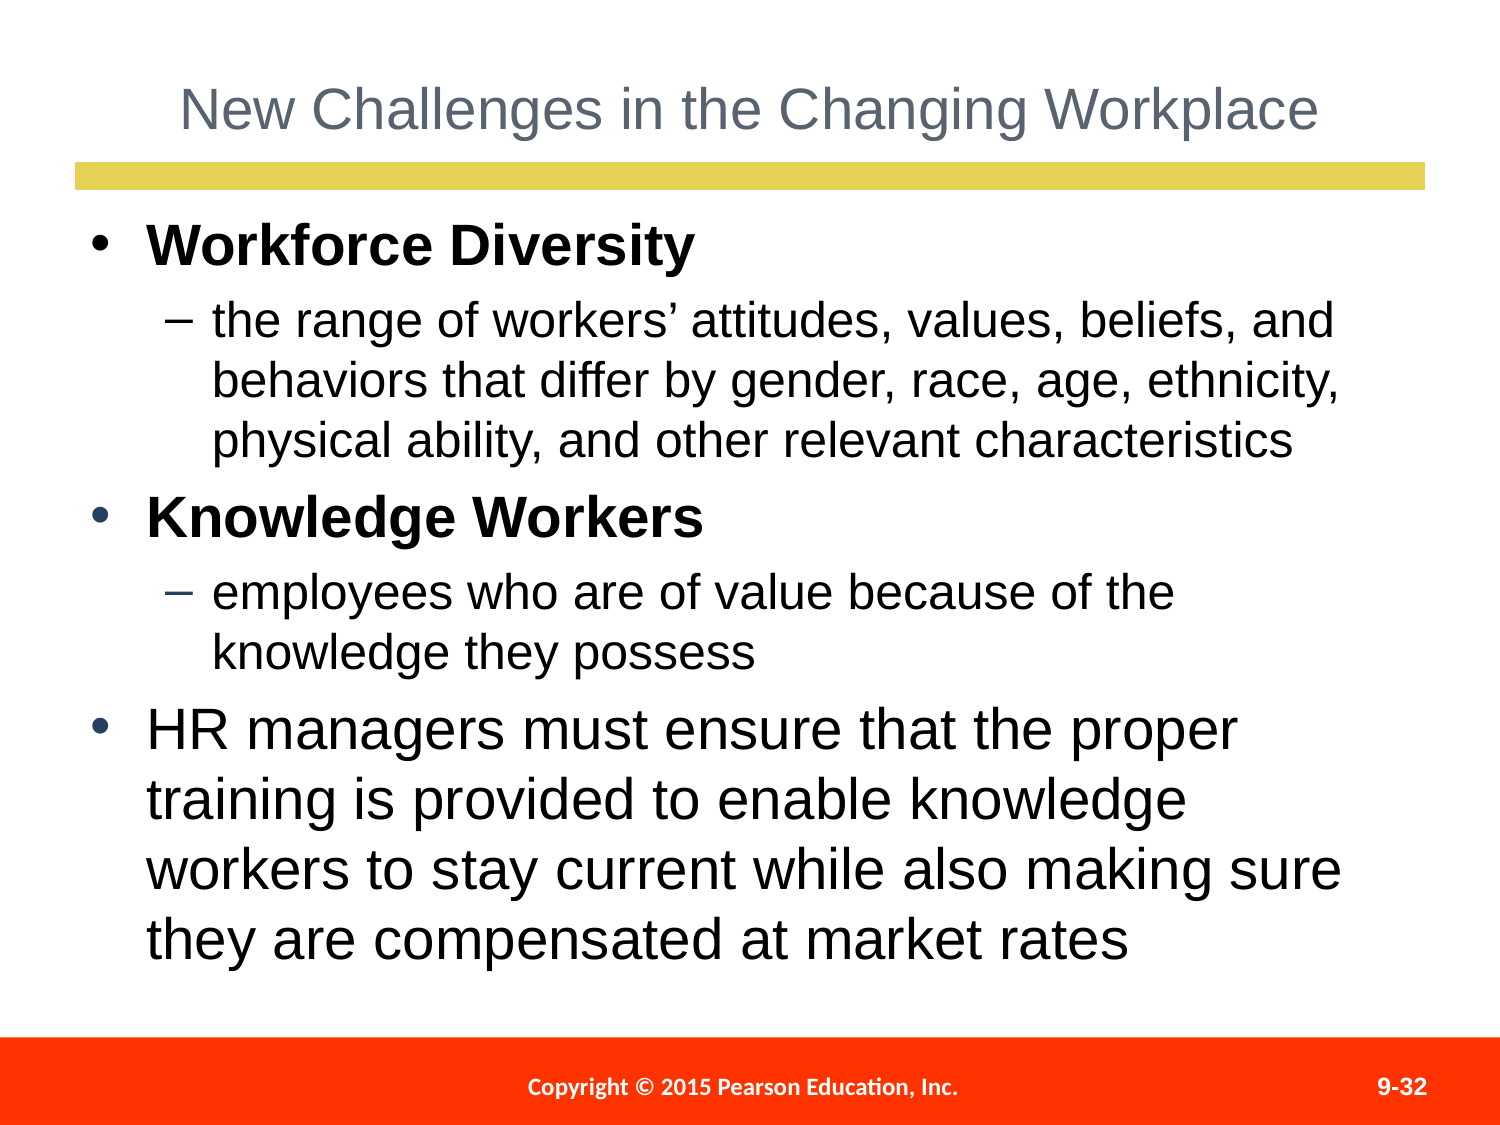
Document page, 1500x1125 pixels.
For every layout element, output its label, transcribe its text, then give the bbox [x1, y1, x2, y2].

title New Challenges in the Changing Workplace [74, 12, 1426, 199]
list Workforce Diversity the range of workers’ attitudes, values, beliefs, and behaviors that differ by gender, race, age, ethnicity, physical ability, and other relevant characteristics Knowledge Workers employees who are of value because of the knowledge they possess HR managers must ensure that the proper training is provided to enable knowledge workers to stay current while also making sure they are compensated at market rates [74, 199, 1426, 1006]
